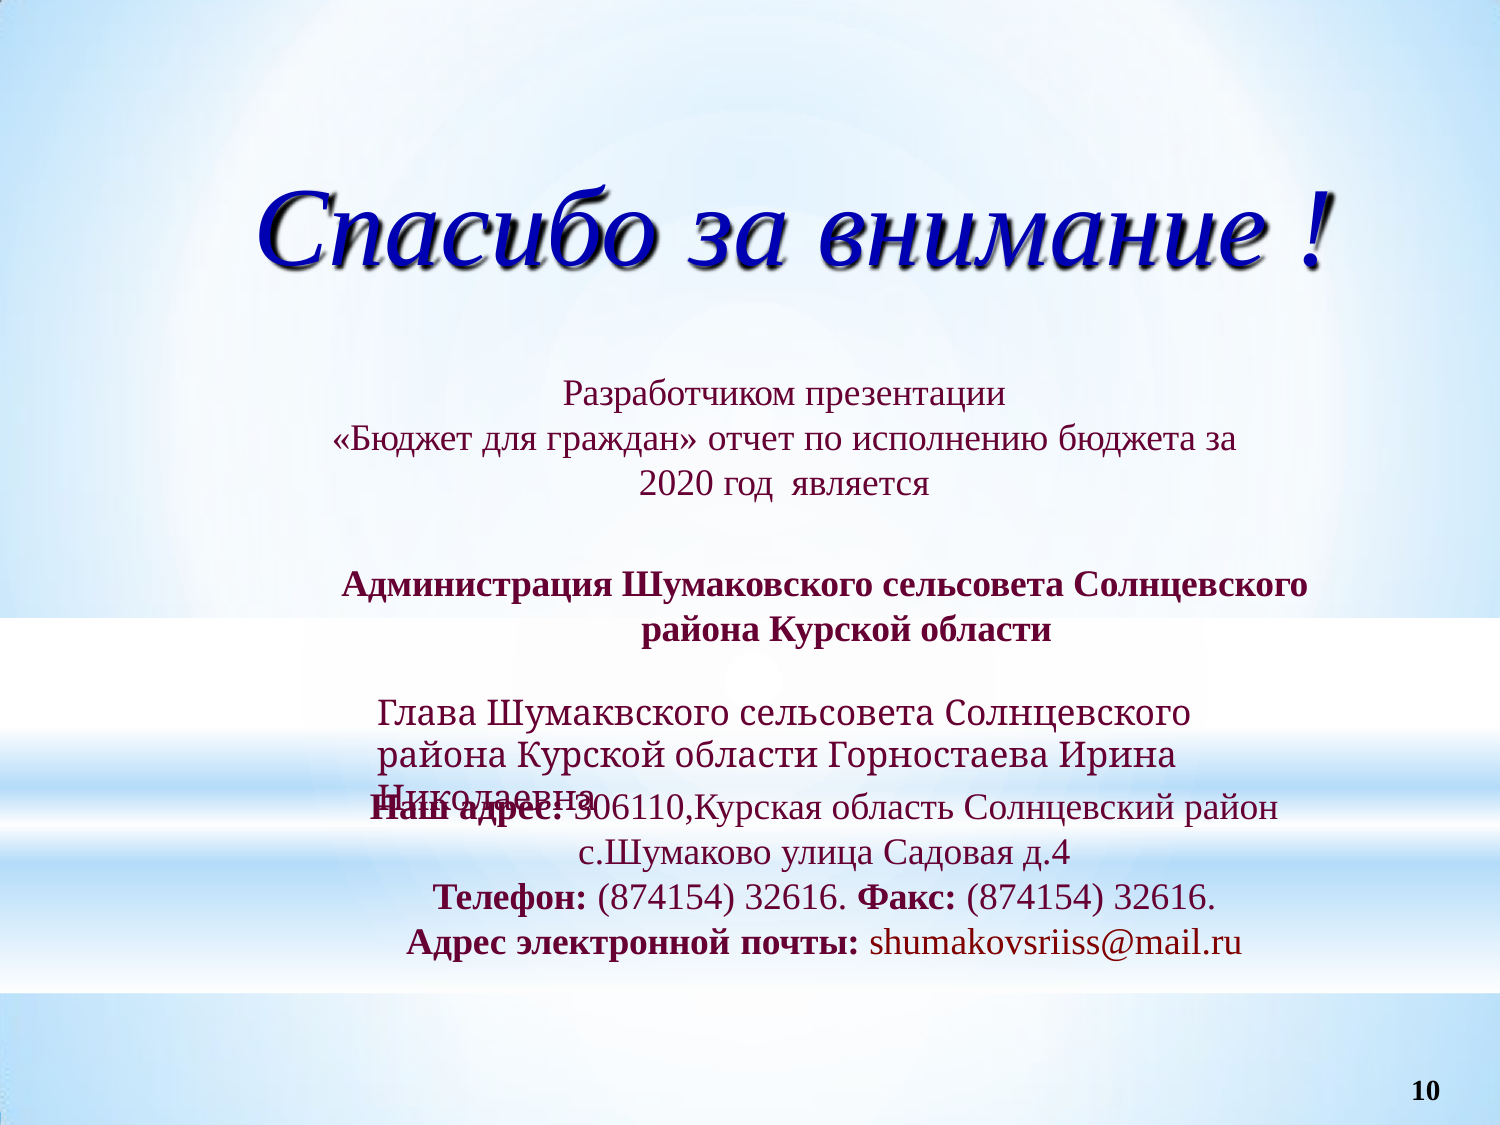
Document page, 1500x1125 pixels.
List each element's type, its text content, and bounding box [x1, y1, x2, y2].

picture [0, 0, 1500, 1125]
text_box Наш адрес: 306110,Курская область Солнцевский район с.Шумаково улица Садовая д.4 Телефон: (874154) 32616. Факс: (874154) 32616. Адрес электронной почты: shumakovsriiss@mail.ru [354, 779, 1295, 962]
text_box Разработчиком презентации «Бюджет для граждан» отчет по исполнению бюджета за 2020 год является Администрация Шумаковского сельсовета Солнцевского района Курской области [301, 377, 1320, 650]
slide_number 10 [1404, 1060, 1453, 1125]
text_box Глава Шумаквского сельсовета Солнцевского района Курской области Горностаева Ирина Николаевна [375, 687, 1295, 818]
